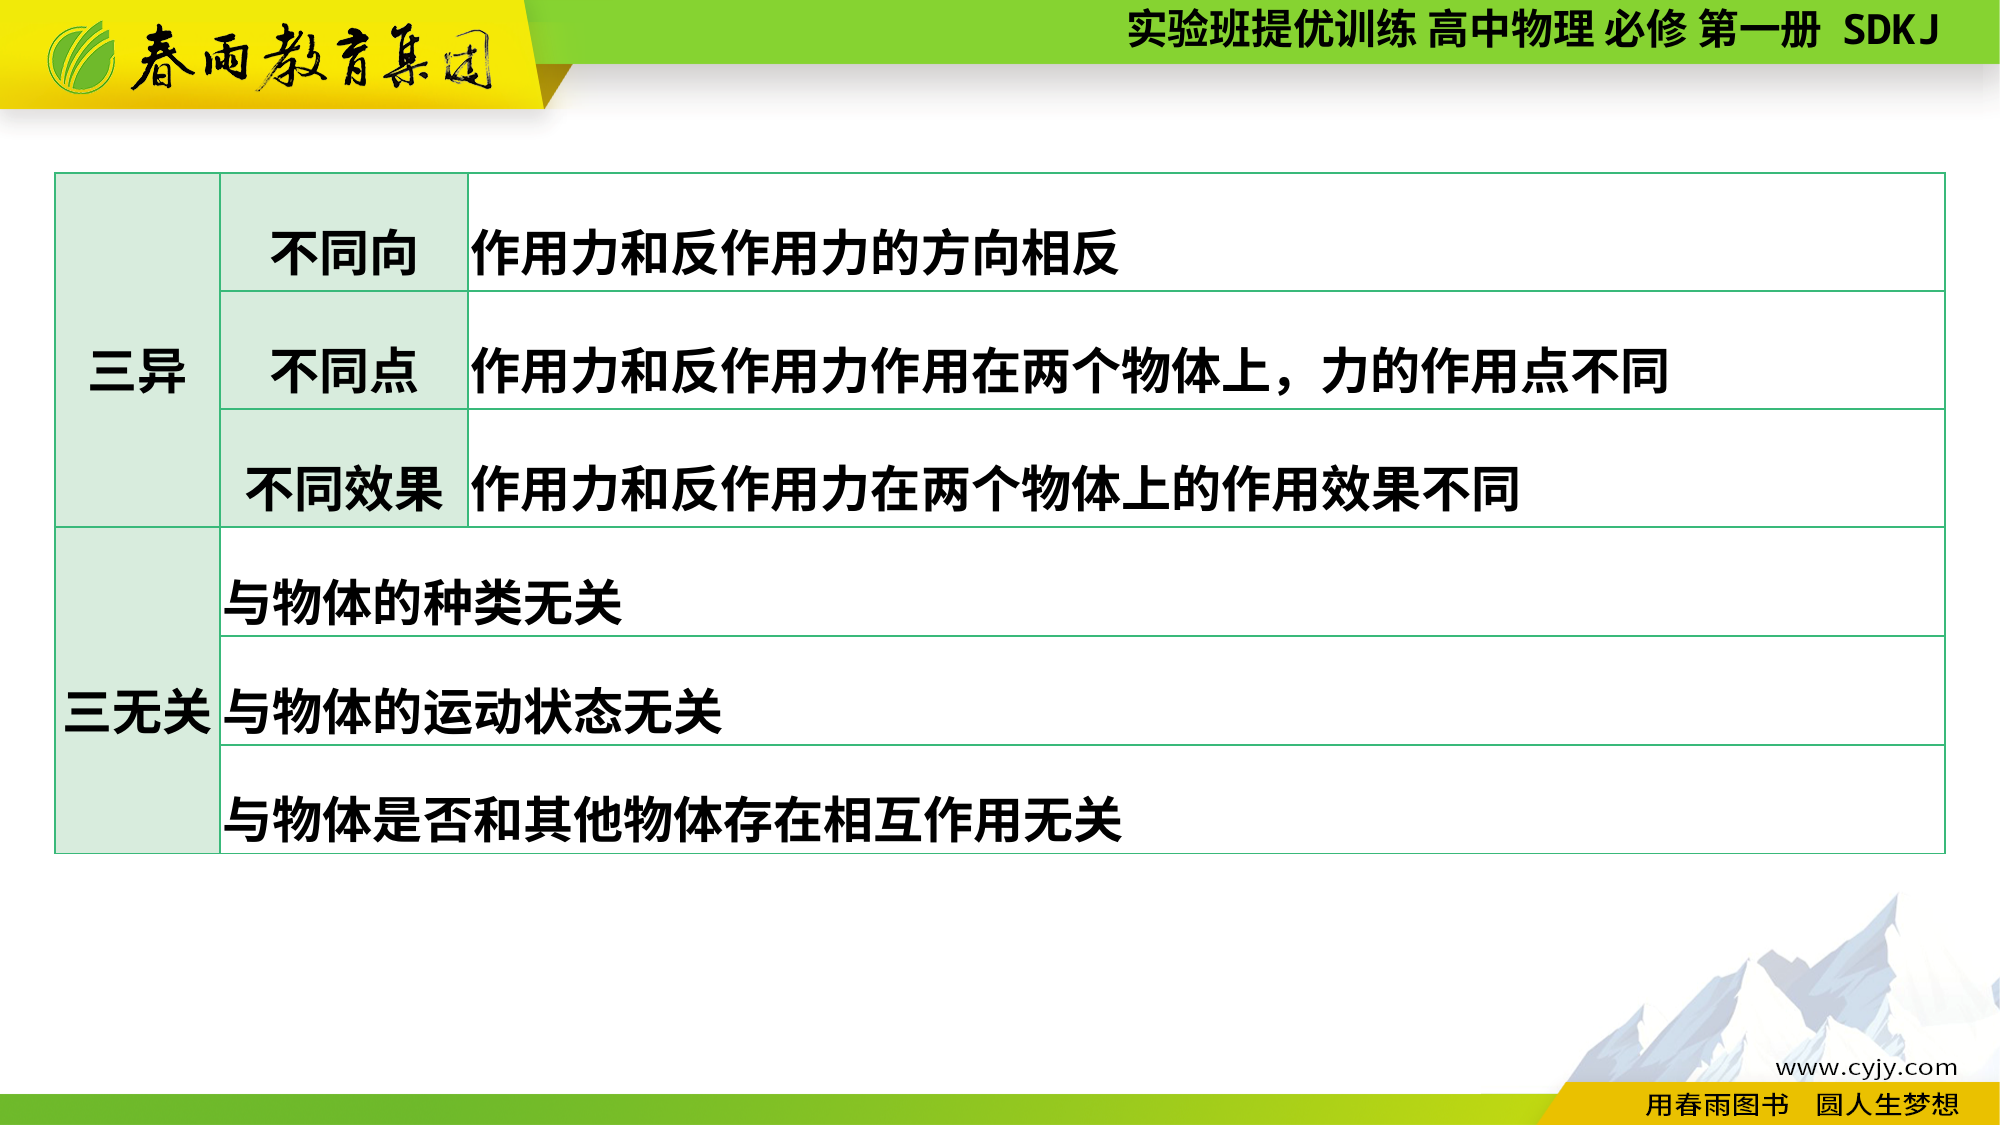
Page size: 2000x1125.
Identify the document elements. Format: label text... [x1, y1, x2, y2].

table_cell 与物体是否和其他物体存在相互作用无关 [221, 746, 1944, 853]
table_cell 不同效果 [221, 410, 467, 526]
table_header 作用力和反作用力的方向相反 [469, 174, 1944, 290]
table_cell 与物体的运动状态无关 [221, 637, 1944, 744]
picture [0, 0, 2000, 1125]
table_cell 不同点 [221, 292, 467, 408]
table_header 不同向 [221, 174, 467, 290]
table_header 三异 [56, 174, 219, 526]
table_cell 与物体的种类无关 [221, 528, 1944, 635]
table_cell 作用力和反作用力在两个物体上的作用效果不同 [469, 410, 1944, 526]
table_cell 三无关 [56, 528, 219, 853]
table_cell 作用力和反作用力作用在两个物体上，力的作用点不同 [469, 292, 1944, 408]
